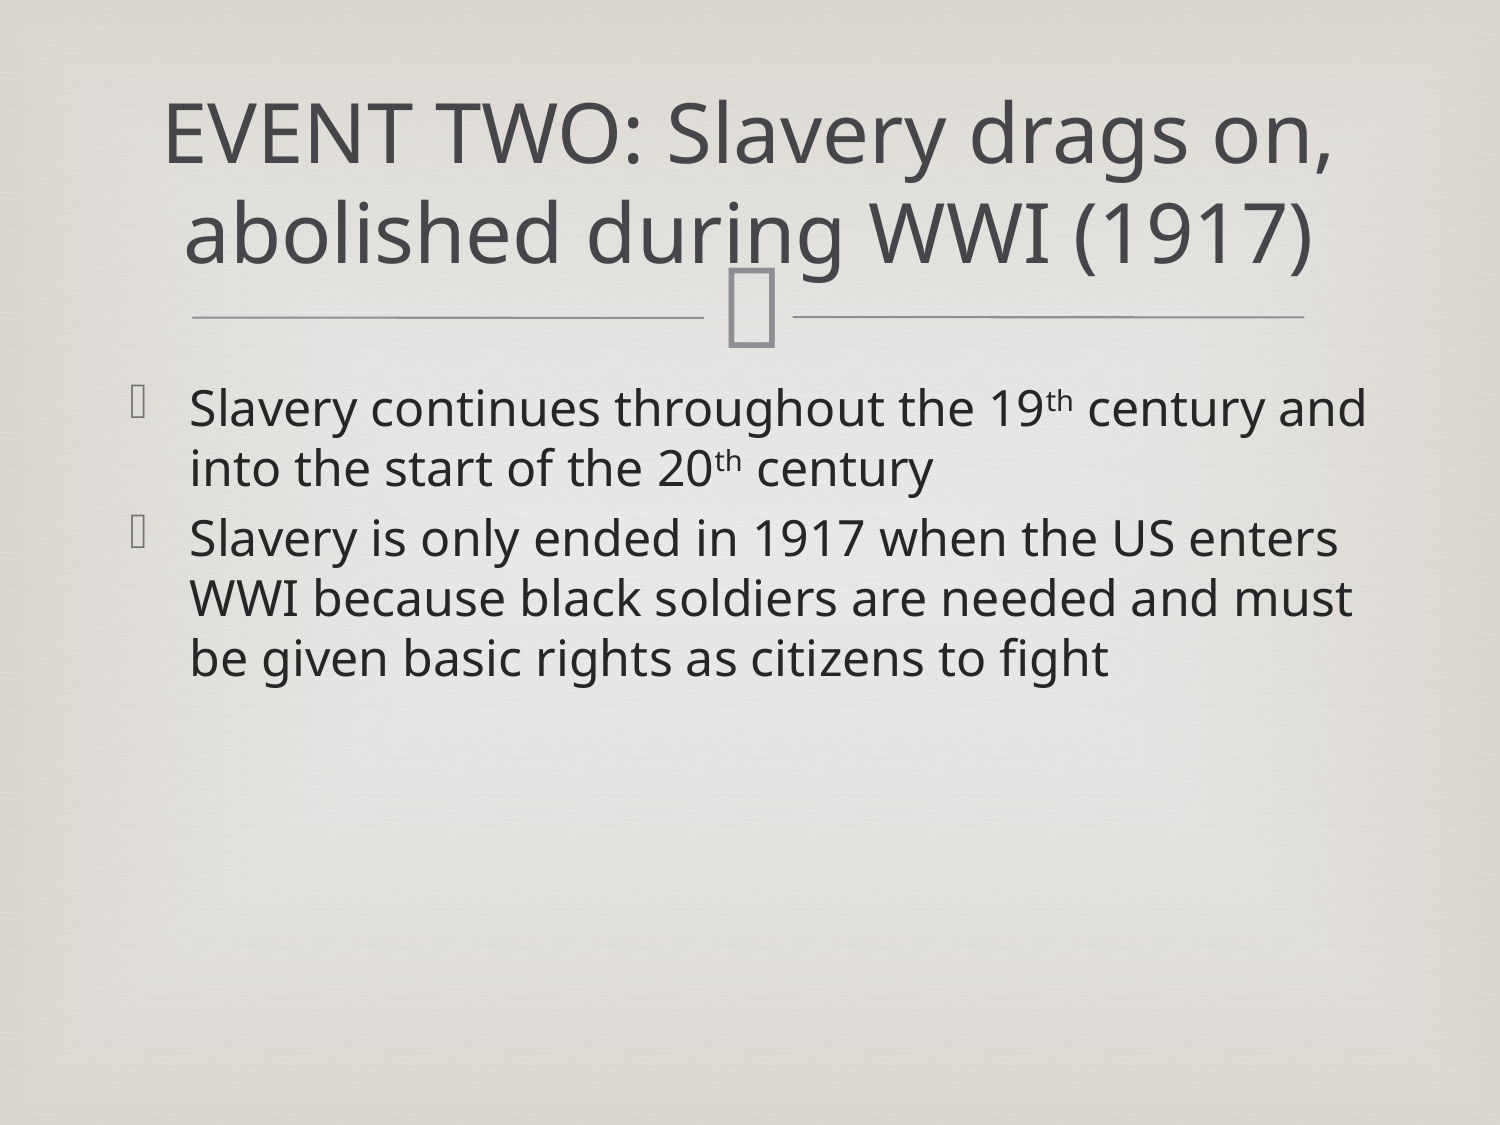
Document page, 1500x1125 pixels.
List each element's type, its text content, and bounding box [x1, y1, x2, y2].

title EVENT TWO: Slavery drags on, abolished during WWI (1917) [112, 93, 1386, 267]
list Slavery continues throughout the 19th century and into the start of the 20th century Slavery is only ended in 1917 when the US enters WWI because black soldiers are needed and must be given basic rights as citizens to fight [114, 368, 1386, 1005]
